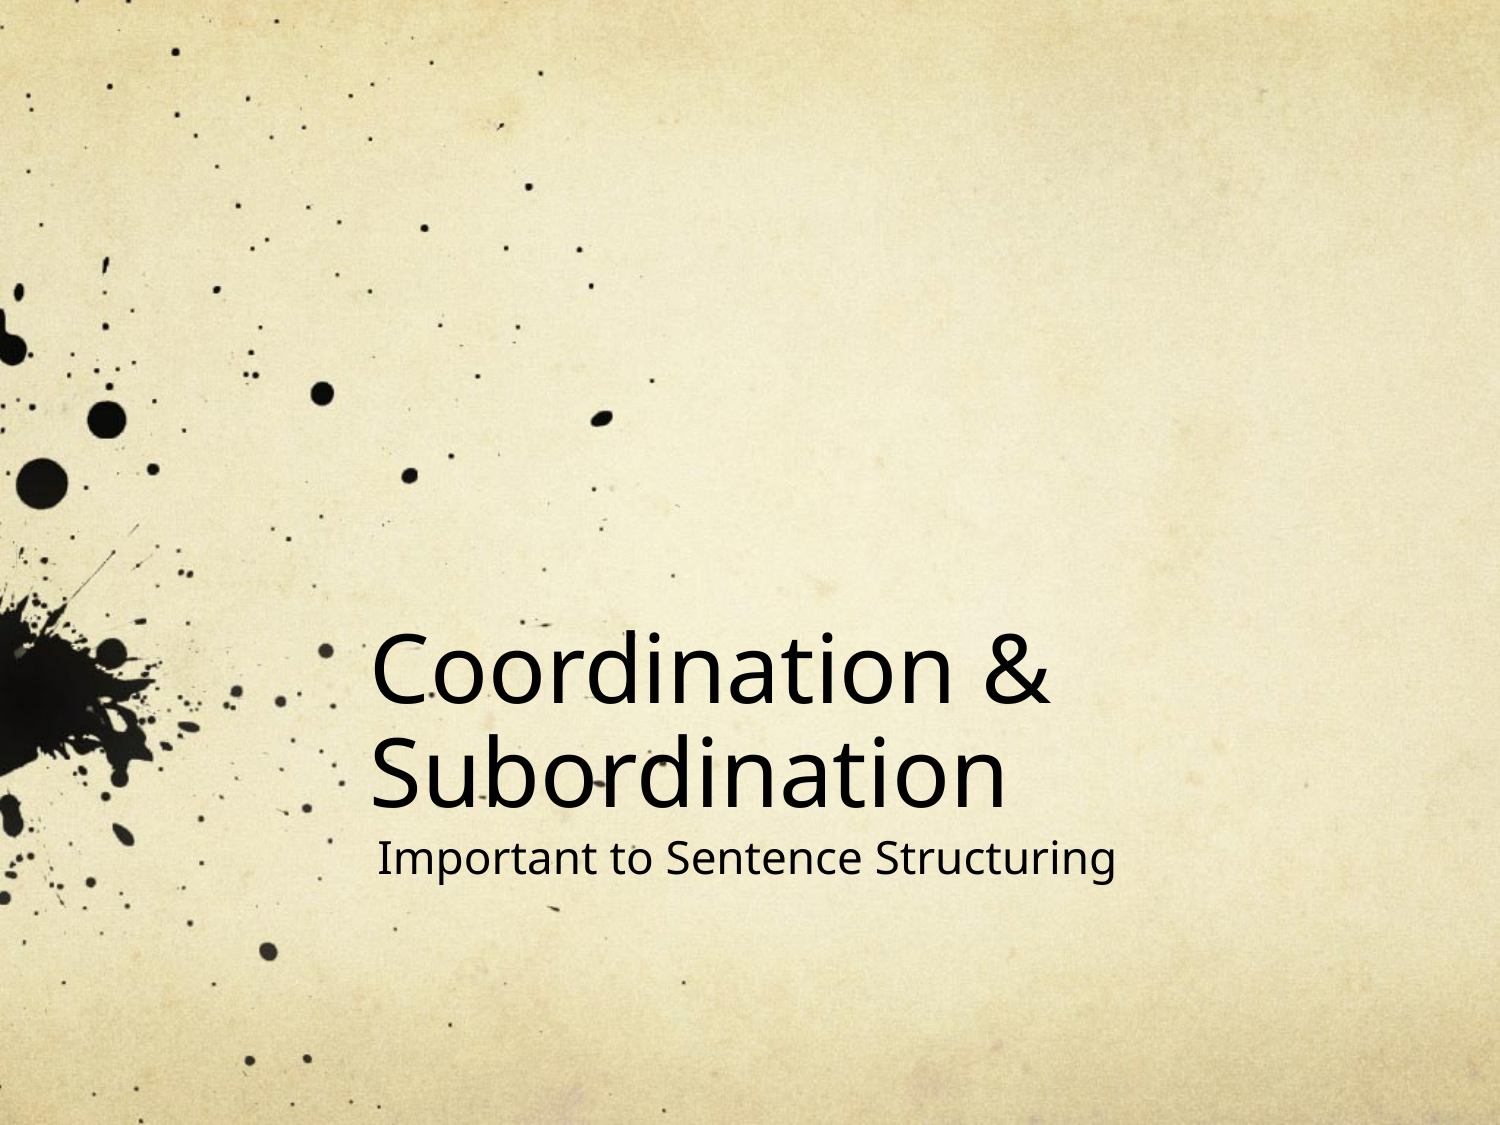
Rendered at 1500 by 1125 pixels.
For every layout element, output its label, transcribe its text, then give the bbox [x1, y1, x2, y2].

title Coordination & Subordination [362, 512, 1425, 827]
picture [0, 0, 1500, 1125]
subtitle Important to Sentence Structuring [362, 829, 1425, 1023]
